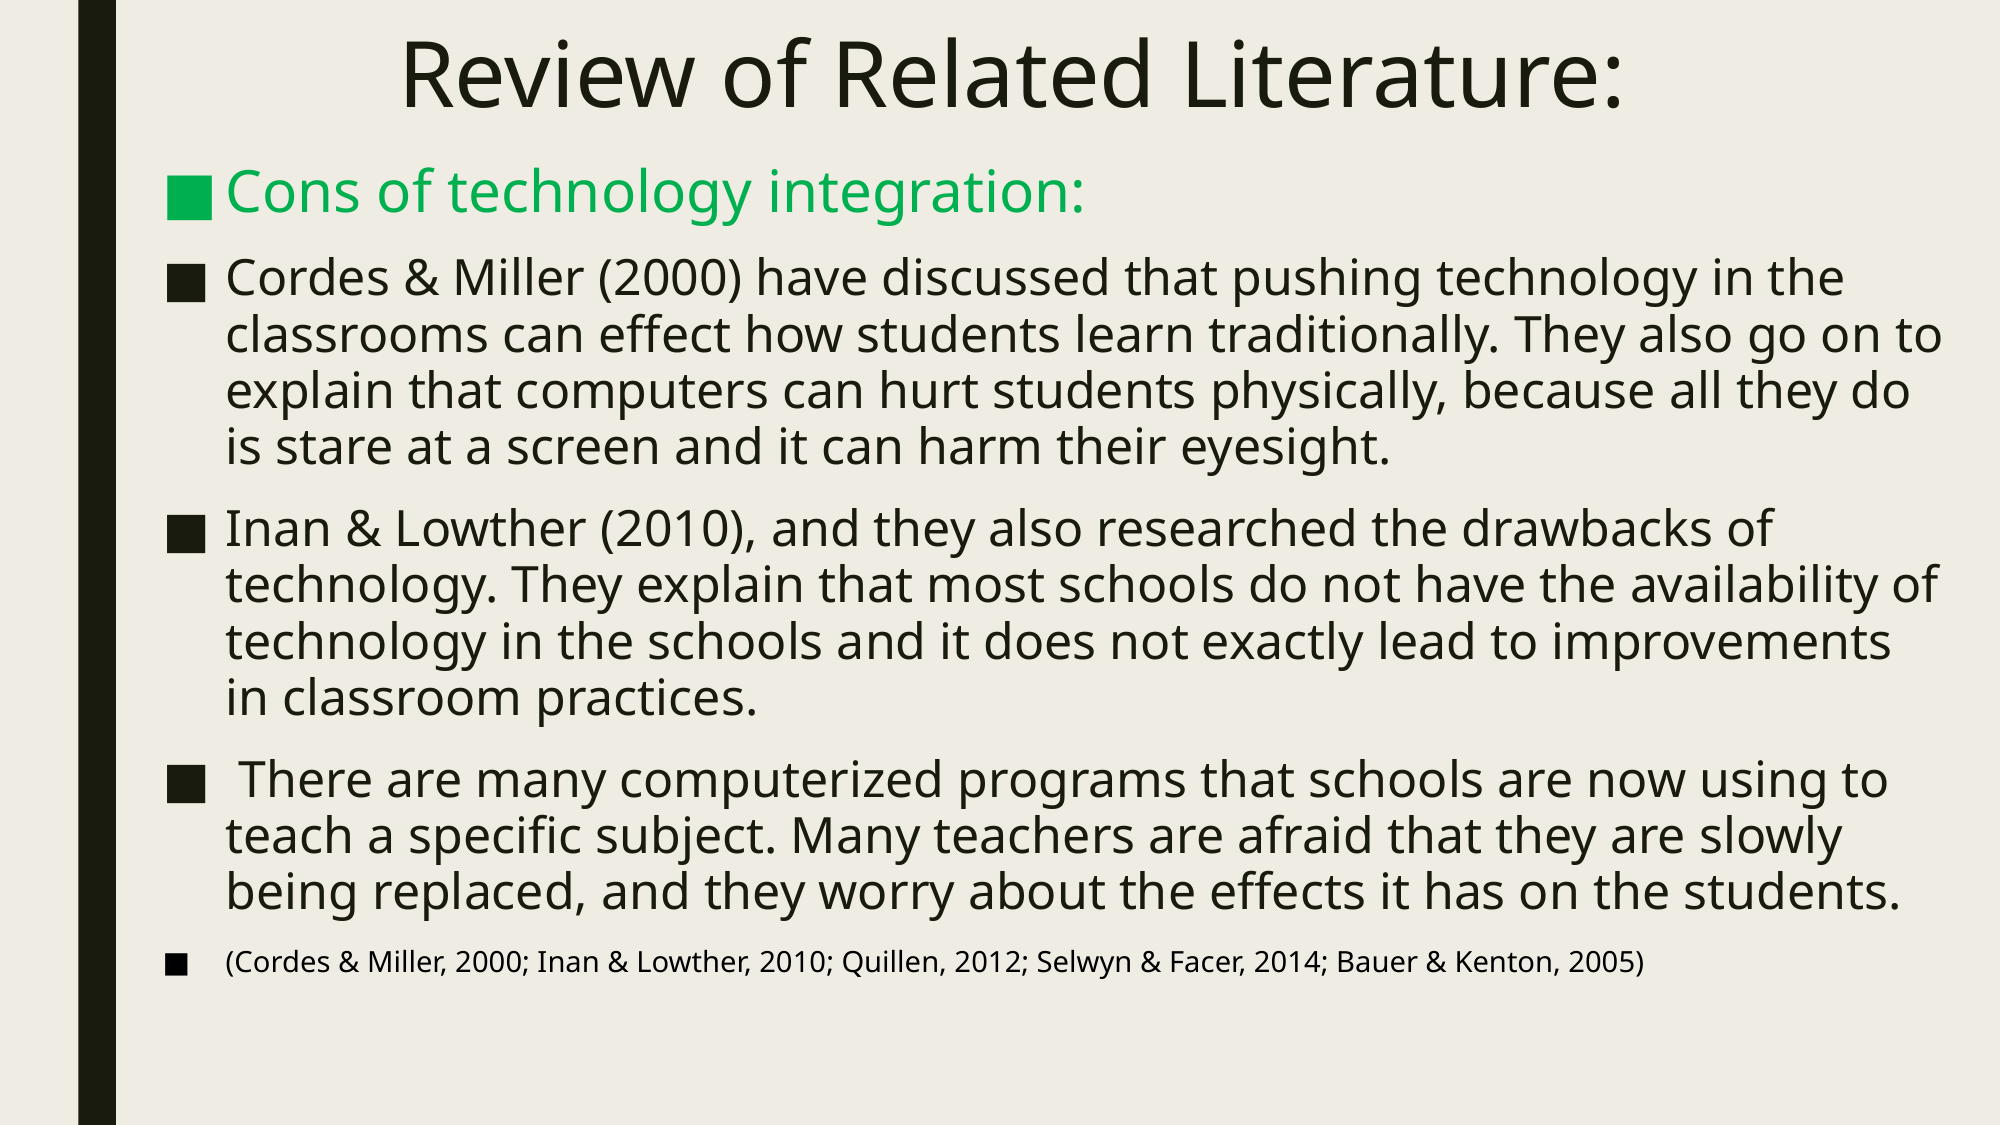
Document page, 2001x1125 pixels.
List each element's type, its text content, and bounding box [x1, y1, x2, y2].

title Review of Related Literature: [225, 21, 1800, 152]
list Cons of technology integration: Cordes & Miller (2000) have discussed that pushing technology in the classrooms can effect how students learn traditionally. They also go on to explain that computers can hurt students physically, because all they do is stare at a screen and it can harm their eyesight. Inan & Lowther (2010), and they also researched the drawbacks of technology. They explain that most schools do not have the availability of technology in the schools and it does not exactly lead to improvements in classroom practices. There are many computerized programs that schools are now using to teach a specific subject. Many teachers are afraid that they are slowly being replaced, and they worry about the effects it has on the students. (Cordes & Miller, 2000; Inan & Lowther, 2010; Quillen, 2012; Selwyn & Facer, 2014; Bauer & Kenton, 2005) [147, 152, 1960, 1073]
